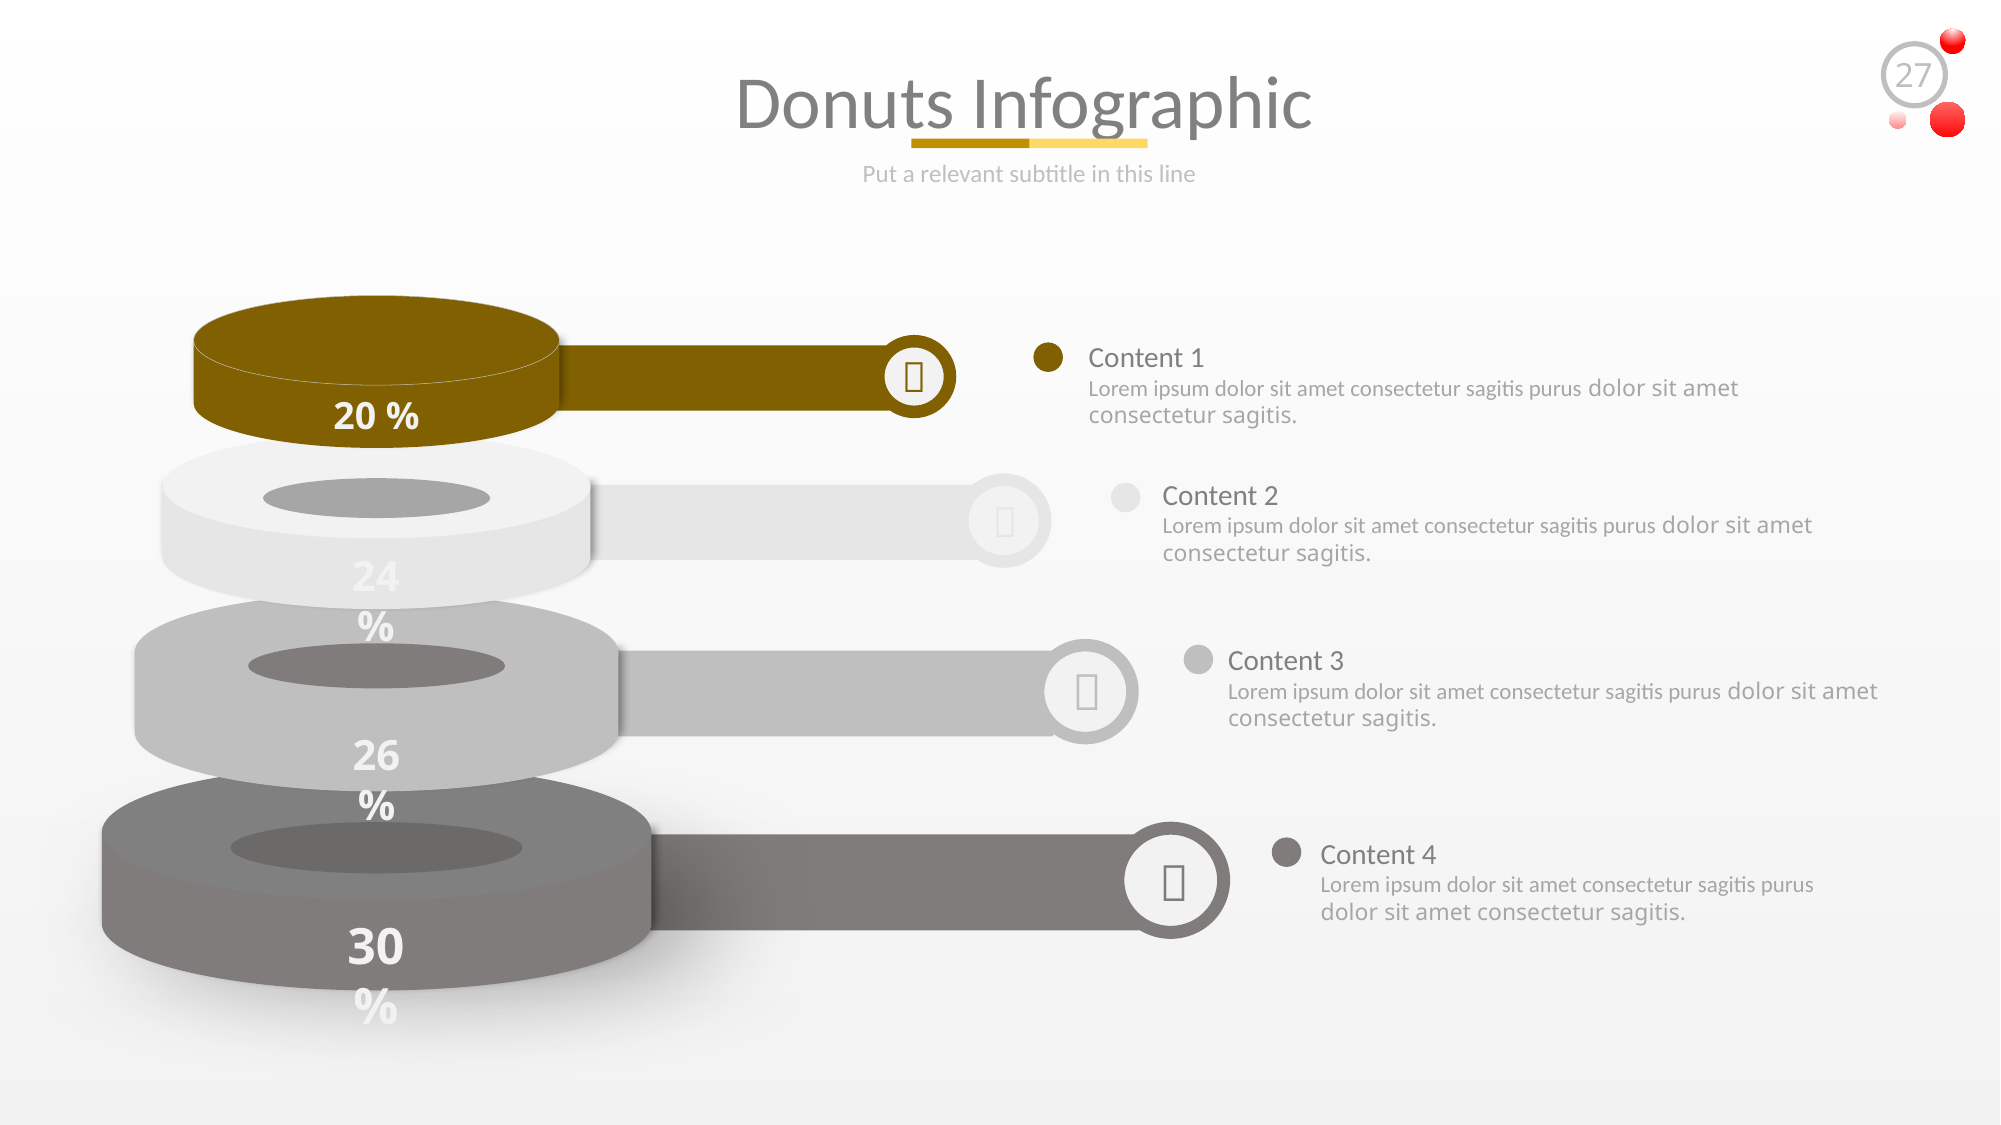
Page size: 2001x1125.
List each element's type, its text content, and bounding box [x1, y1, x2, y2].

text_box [316, 343, 955, 446]
text_box [1270, 836, 1303, 868]
text_box Content 3 Lorem ipsum dolor sit amet consectetur sagitis purus dolor sit amet consectetur sagitis. [1213, 629, 1907, 744]
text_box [316, 653, 1132, 788]
text_box [1109, 481, 1142, 514]
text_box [911, 138, 1148, 149]
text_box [1876, 28, 1966, 138]
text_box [162, 433, 1046, 609]
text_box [303, 843, 1222, 984]
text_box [316, 488, 1046, 609]
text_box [134, 592, 1133, 792]
text_box [1182, 643, 1213, 676]
text_box Content 4 Lorem ipsum dolor sit amet consectetur sagitis purus dolor sit amet consectetur sagitis. [1305, 795, 1877, 965]
text_box Donuts Infographic [597, 1, 1454, 152]
text_box Put a relevant subtitle in this line [792, 142, 1267, 202]
text_box Content 1 Lorem ipsum dolor sit amet consectetur sagitis purus dolor sit amet consectetur sagitis. [1073, 326, 1768, 441]
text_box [193, 295, 950, 448]
text_box Content 2 Lorem ipsum dolor sit amet consectetur sagitis purus dolor sit amet consectetur sagitis. [1147, 463, 1842, 578]
text_box [1032, 341, 1064, 373]
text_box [101, 764, 1224, 991]
